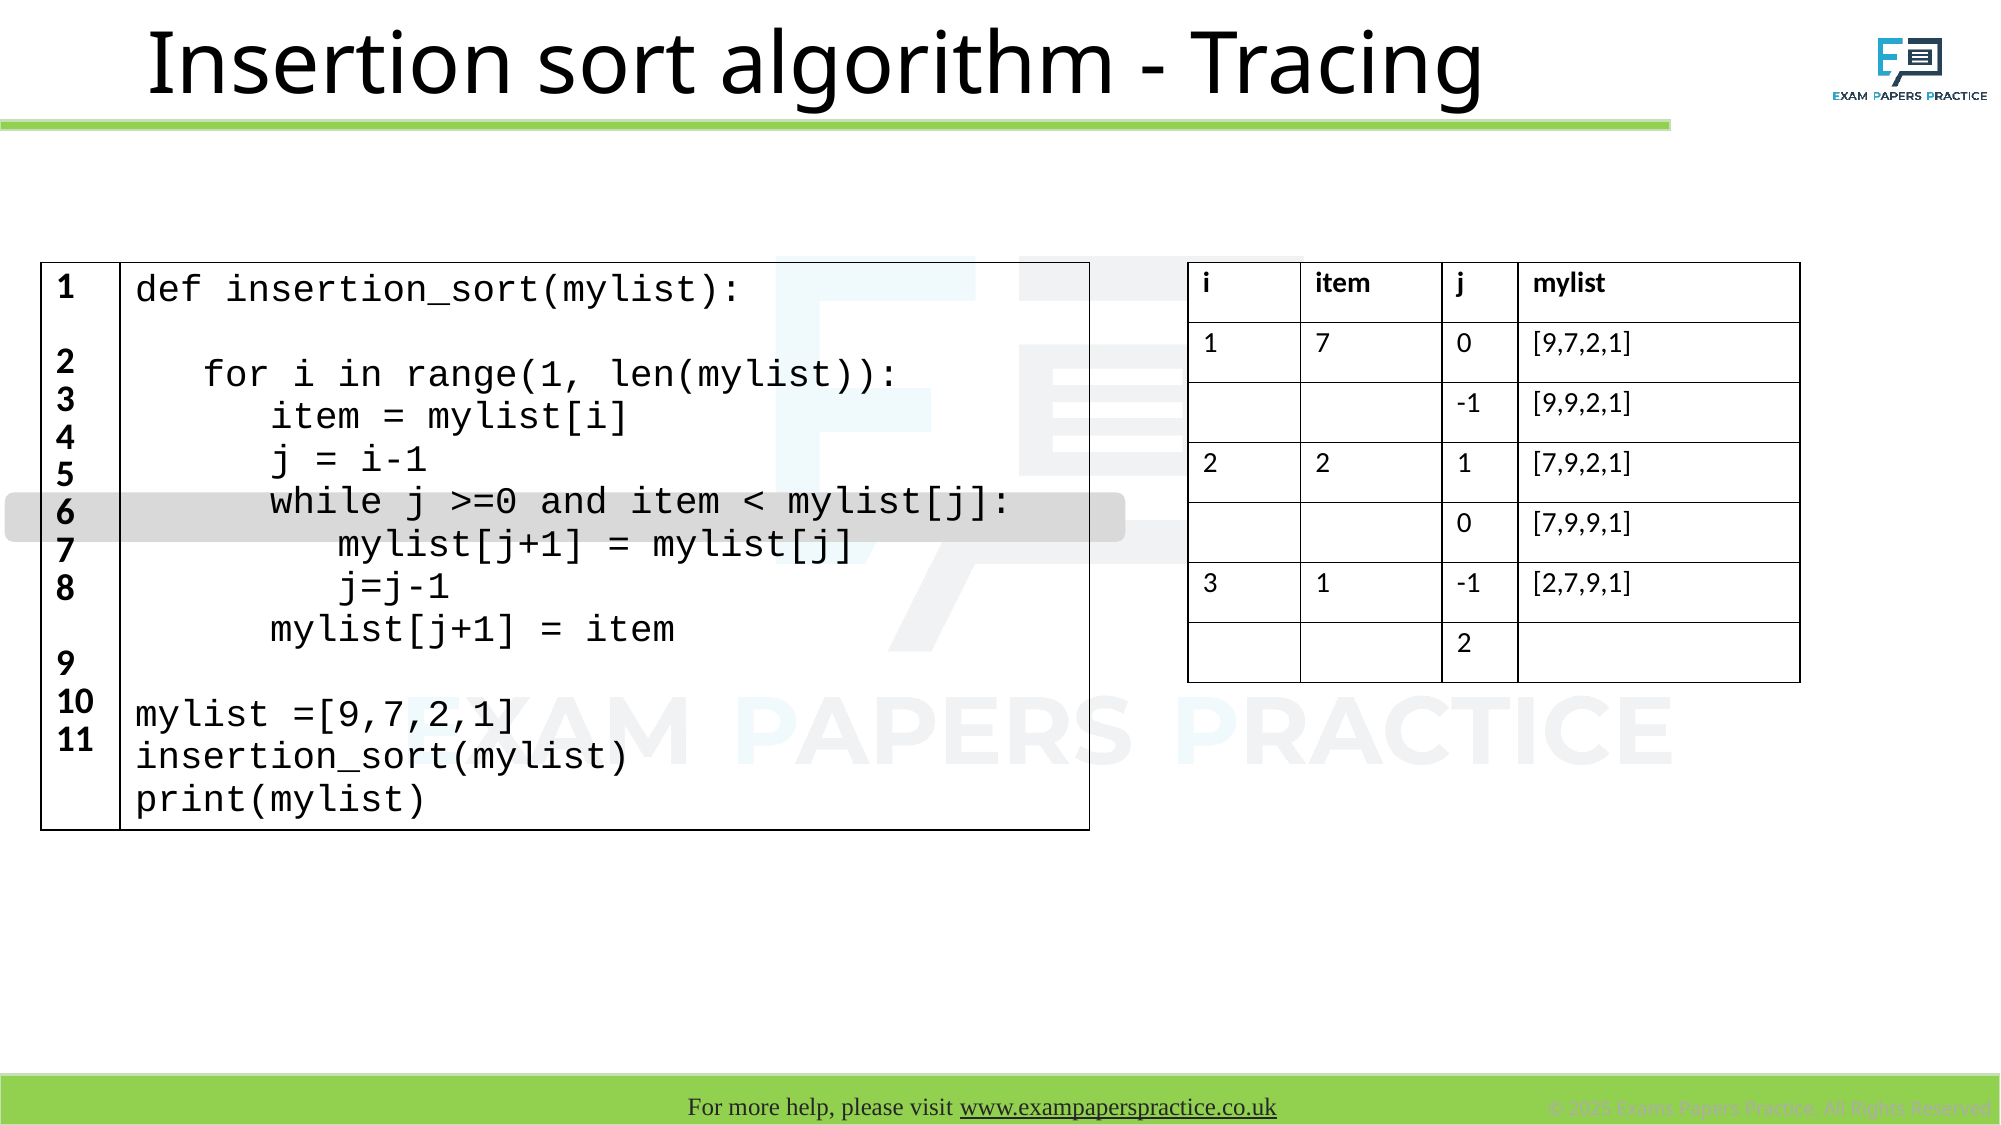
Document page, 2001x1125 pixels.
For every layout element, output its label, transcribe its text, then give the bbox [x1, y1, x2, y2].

table_cell [1301, 503, 1441, 562]
table_header 1 2 3 4 5 6 7 8 9 10 11 [42, 263, 119, 829]
table_cell [2,7,9,1] [1519, 563, 1799, 622]
table_cell [1301, 623, 1441, 682]
table_cell -1 [1443, 383, 1517, 442]
table_header j [1443, 263, 1517, 322]
table_cell -1 [1443, 563, 1517, 622]
table_cell 2 [1189, 443, 1300, 502]
table_cell [9,9,2,1] [1519, 383, 1799, 442]
table_cell 2 [1443, 623, 1517, 682]
table_cell 0 [1443, 323, 1517, 382]
table_cell 2 [1301, 443, 1441, 502]
table_cell [7,9,9,1] [1519, 503, 1799, 562]
table_cell 1 [1443, 443, 1517, 502]
text_box [4, 492, 40, 542]
table_cell 3 [1189, 563, 1300, 622]
table_cell 0 [1443, 503, 1517, 562]
table_cell 1 [1301, 563, 1441, 622]
table_cell 7 [1301, 323, 1441, 382]
table_header def insertion_sort(mylist): for i in range(1, len(mylist)): item = mylist[i] j = i-1 while j >=0 and item < mylist[j]: mylist[j+1] = mylist[j] j=j-1 mylist[j+1] = item mylist =[9,7,2,1] insertion_sort(mylist) print(mylist) [121, 263, 1089, 829]
table_cell [9,7,2,1] [1519, 323, 1799, 382]
title Insertion sort algorithm - Tracing [132, 11, 1858, 121]
table_cell 1 [1189, 323, 1300, 382]
table_cell [1301, 383, 1441, 442]
table_cell [7,9,2,1] [1519, 443, 1799, 502]
table_cell [1189, 503, 1300, 562]
table_header mylist [1519, 263, 1799, 322]
table_cell [1189, 623, 1300, 682]
table_header i [1189, 263, 1300, 322]
table_header item [1301, 263, 1441, 322]
table_cell [1189, 383, 1300, 442]
text_box [1090, 492, 1126, 542]
table_cell [1519, 623, 1799, 682]
